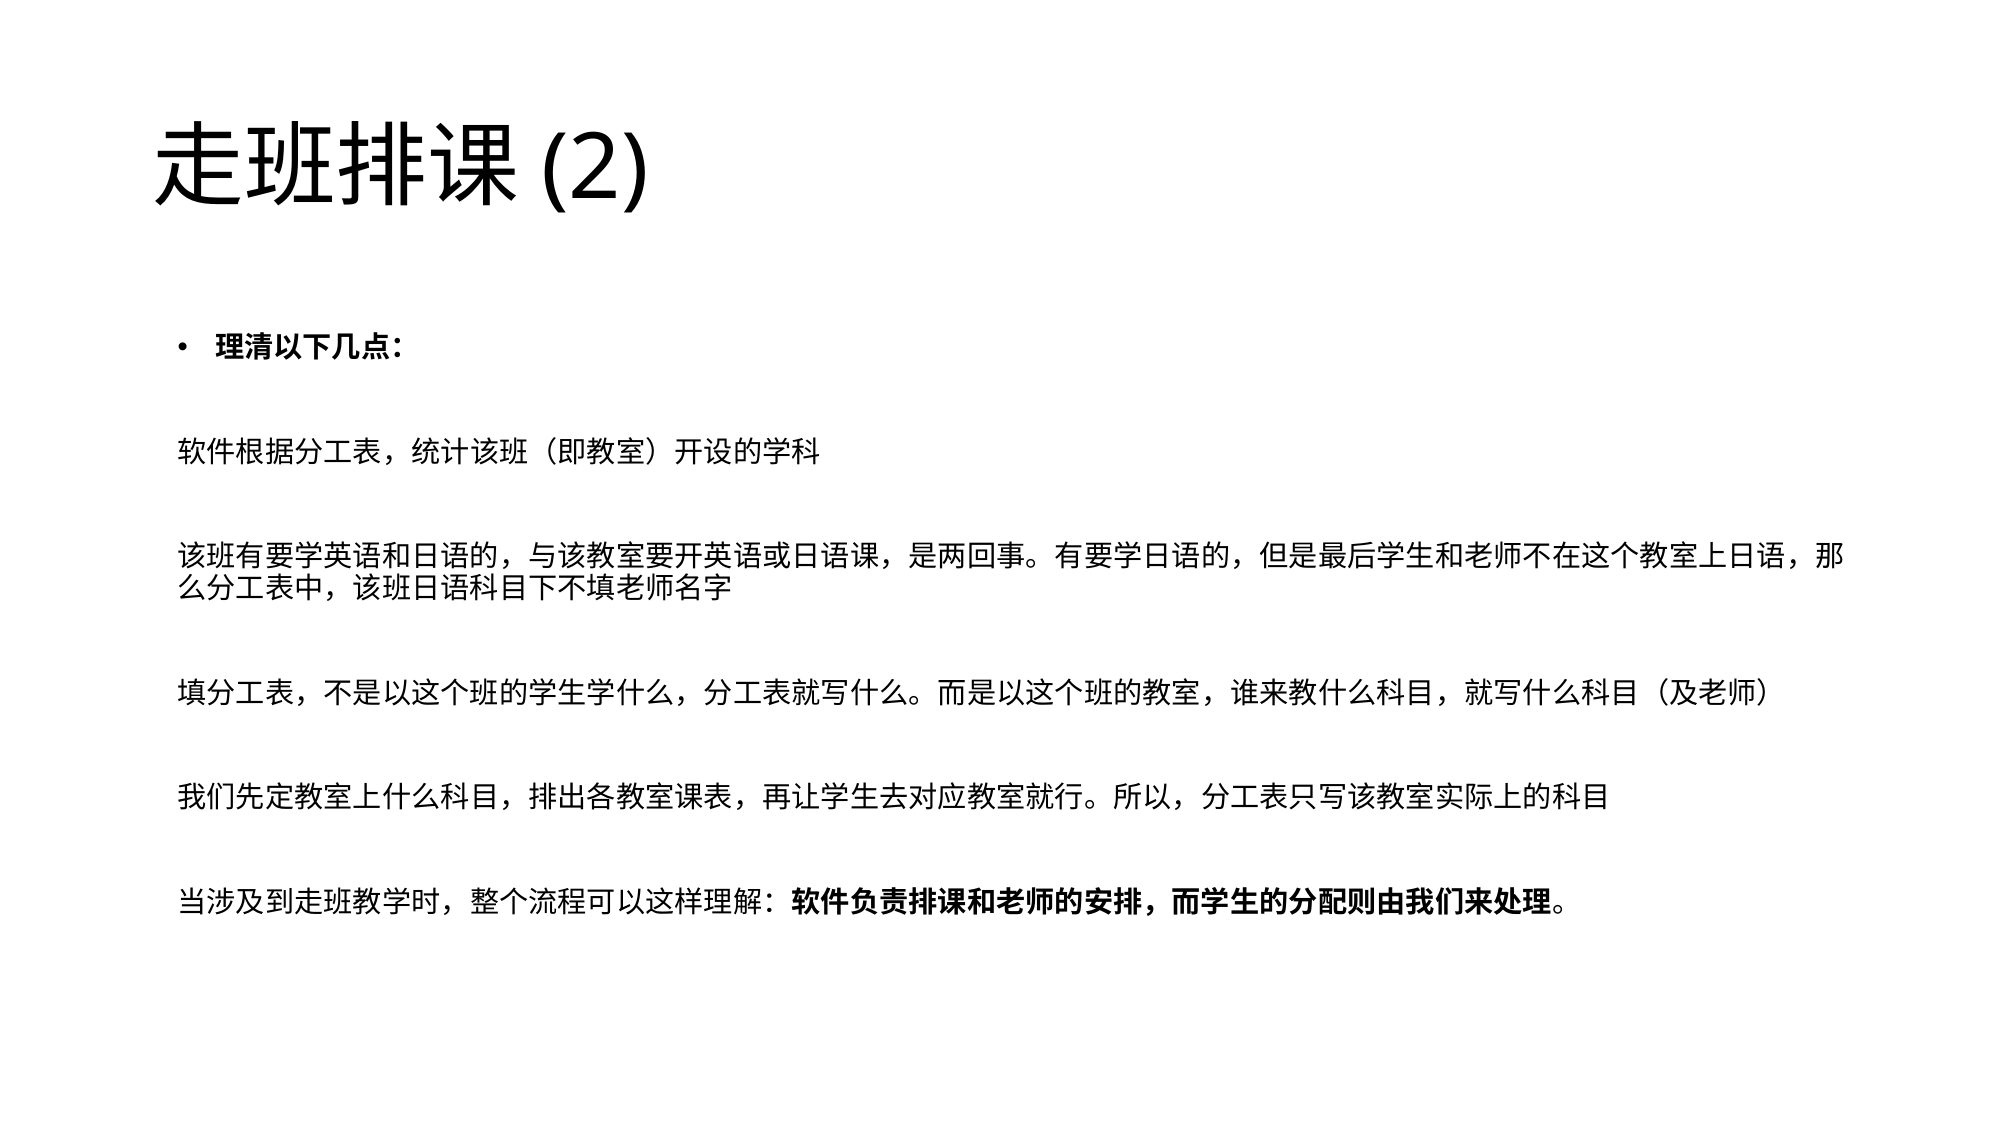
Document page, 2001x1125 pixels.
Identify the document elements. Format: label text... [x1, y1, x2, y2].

text_box 理清以下几点： 软件根据分工表，统计该班（即教室）开设的学科 该班有要学英语和日语的，与该教室要开英语或日语课，是两回事。有要学日语的，但是最后学生和老师不在这个教室上日语，那么分工表中，该班日语科目下不填老师名字 填分工表，不是以这个班的学生学什么，分工表就写什么。而是以这个班的教室，谁来教什么科目，就写什么科目（及老师） 我们先定教室上什么科目，排出各教室课表，再让学生去对应教室就行。所以，分工表只写该教室实际上的科目 当涉及到走班教学时，整个流程可以这样理解：软件负责排课和老师的安排，而学生的分配则由我们来处理。 [162, 324, 1888, 959]
title 走班排课(2) [137, 59, 1863, 278]
